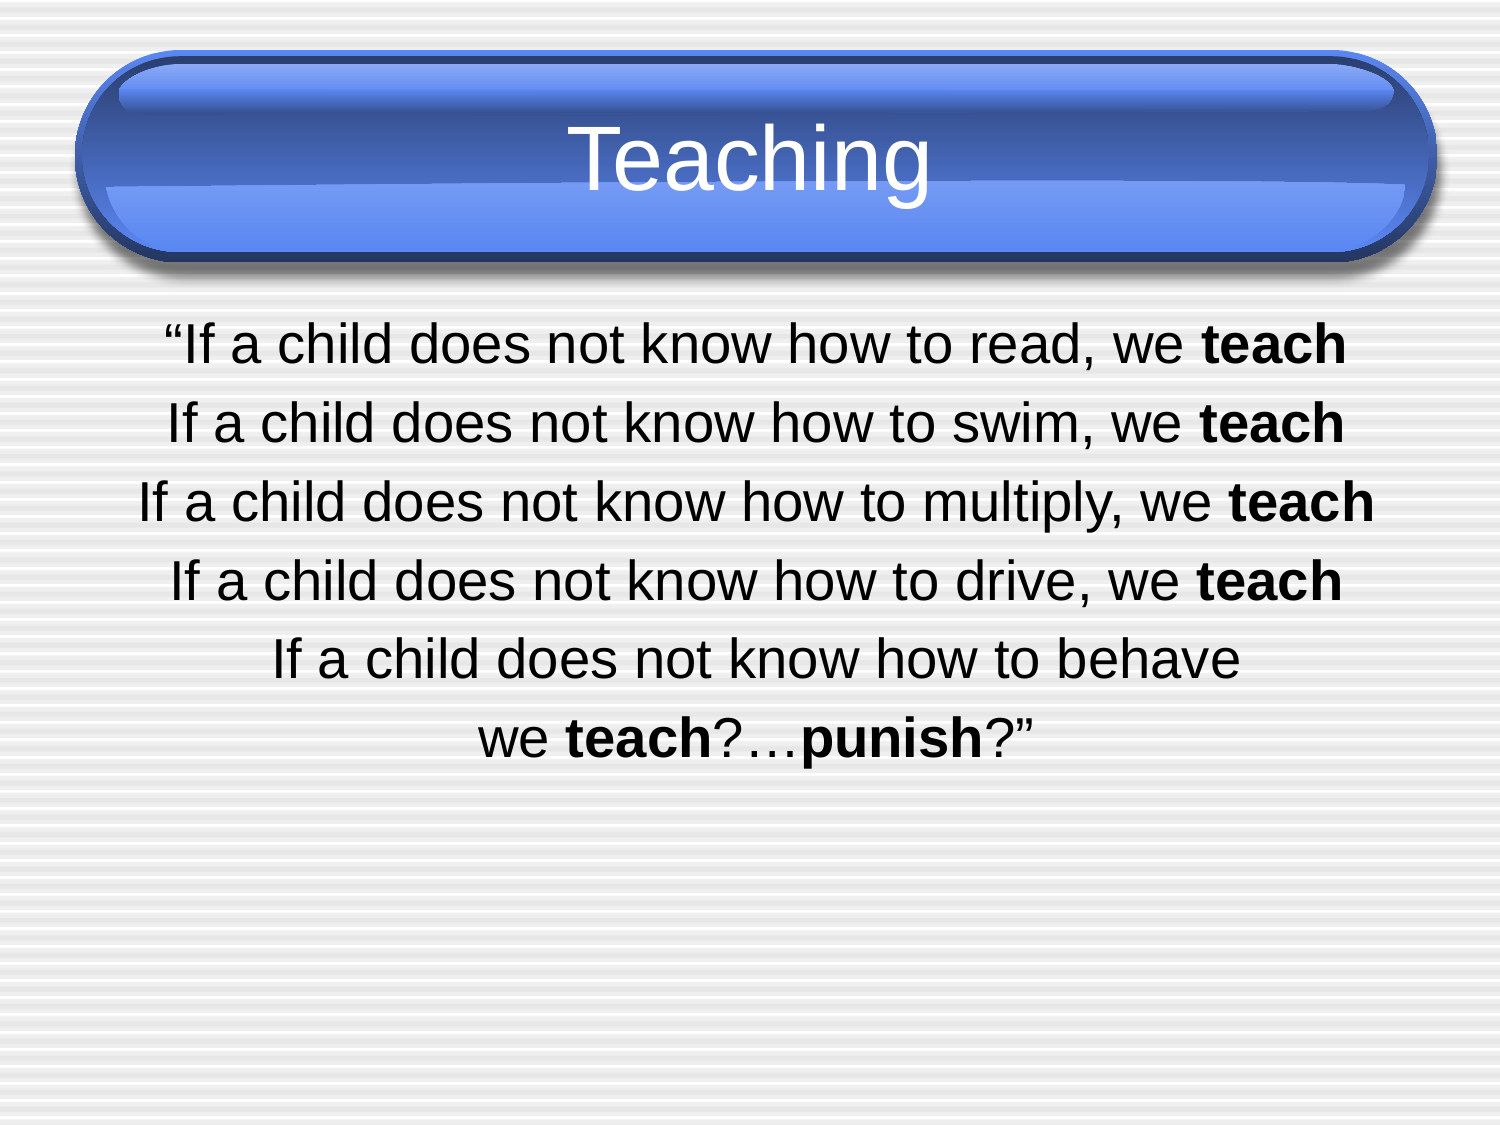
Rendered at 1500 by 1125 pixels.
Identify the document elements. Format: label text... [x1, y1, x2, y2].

list “If a child does not know how to read, we teach If a child does not know how to swim, we teach If a child does not know how to multiply, we teach If a child does not know how to drive, we teach If a child does not know how to behave we teach?…punish?” [74, 299, 1438, 1001]
title Teaching [112, 60, 1388, 249]
picture [0, 0, 1500, 1125]
